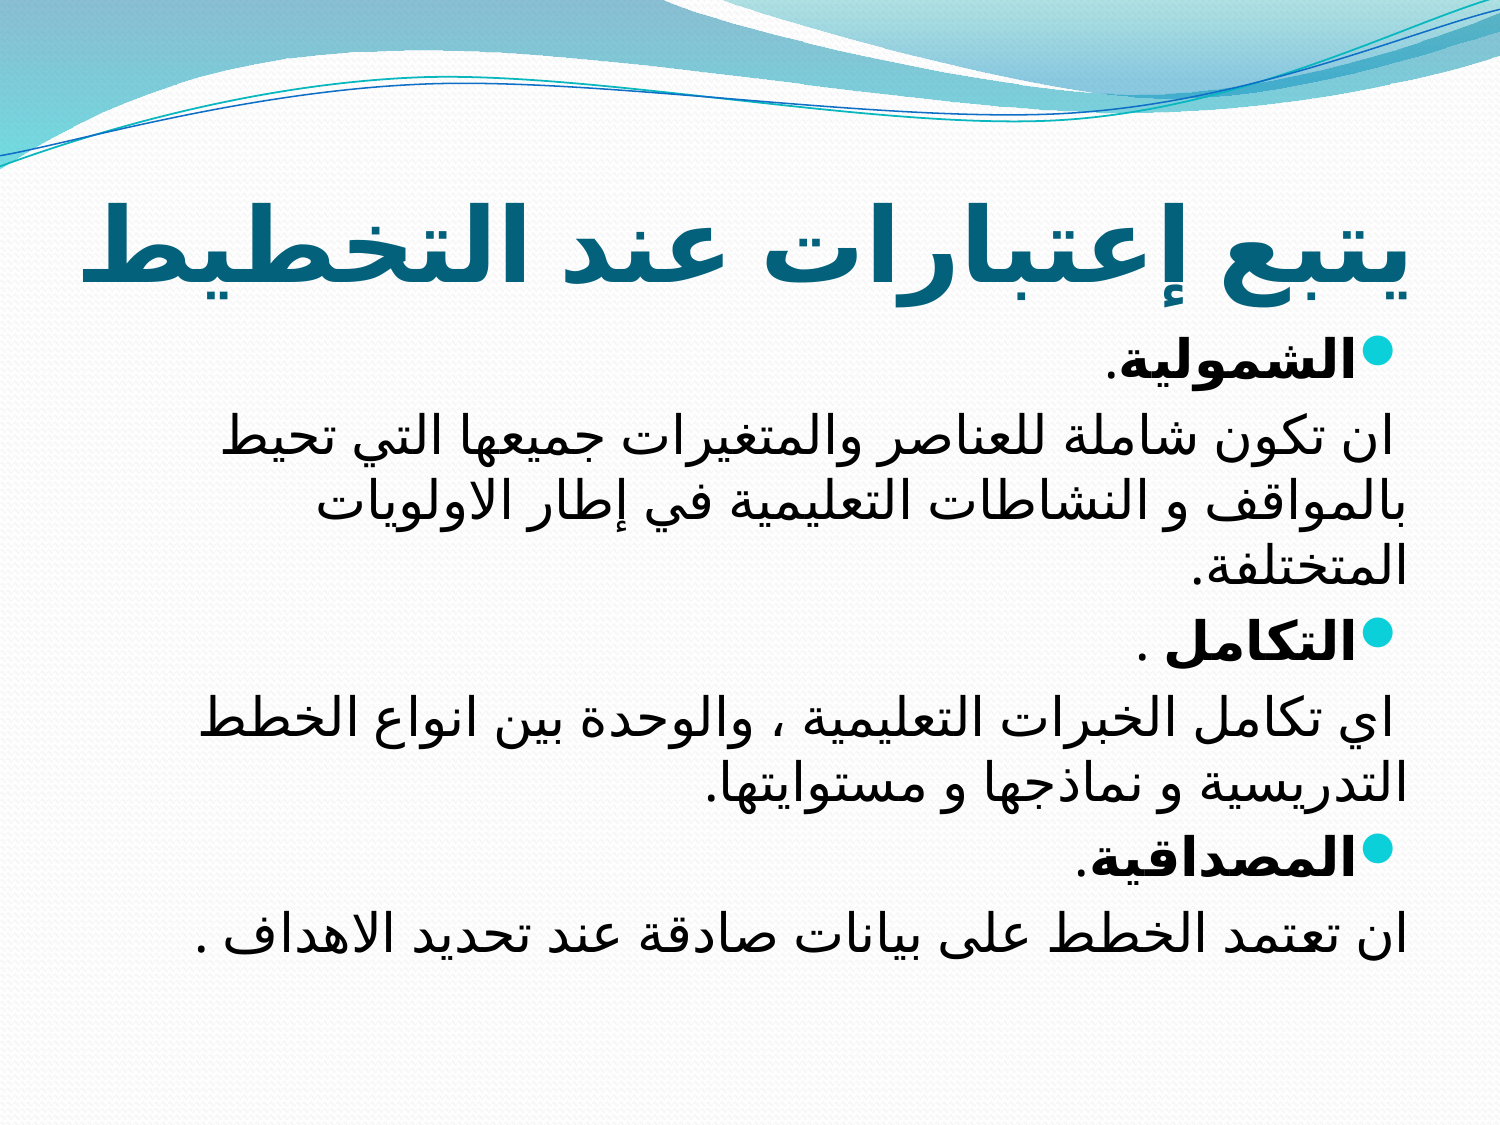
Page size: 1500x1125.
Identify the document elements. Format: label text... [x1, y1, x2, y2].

title يتبع إعتبارات عند التخطيط [75, 115, 1425, 303]
list الشمولية. ان تكون شاملة للعناصر والمتغيرات جميعها التي تحيط بالمواقف و النشاطات التعليمية في إطار الاولويات المتختلفة. التكامل . اي تكامل الخبرات التعليمية ، والوحدة بين انواع الخطط التدريسية و نماذجها و مستوايتها. المصداقية. ان تعتمد الخطط على بيانات صادقة عند تحديد الاهداف . [75, 317, 1425, 1038]
